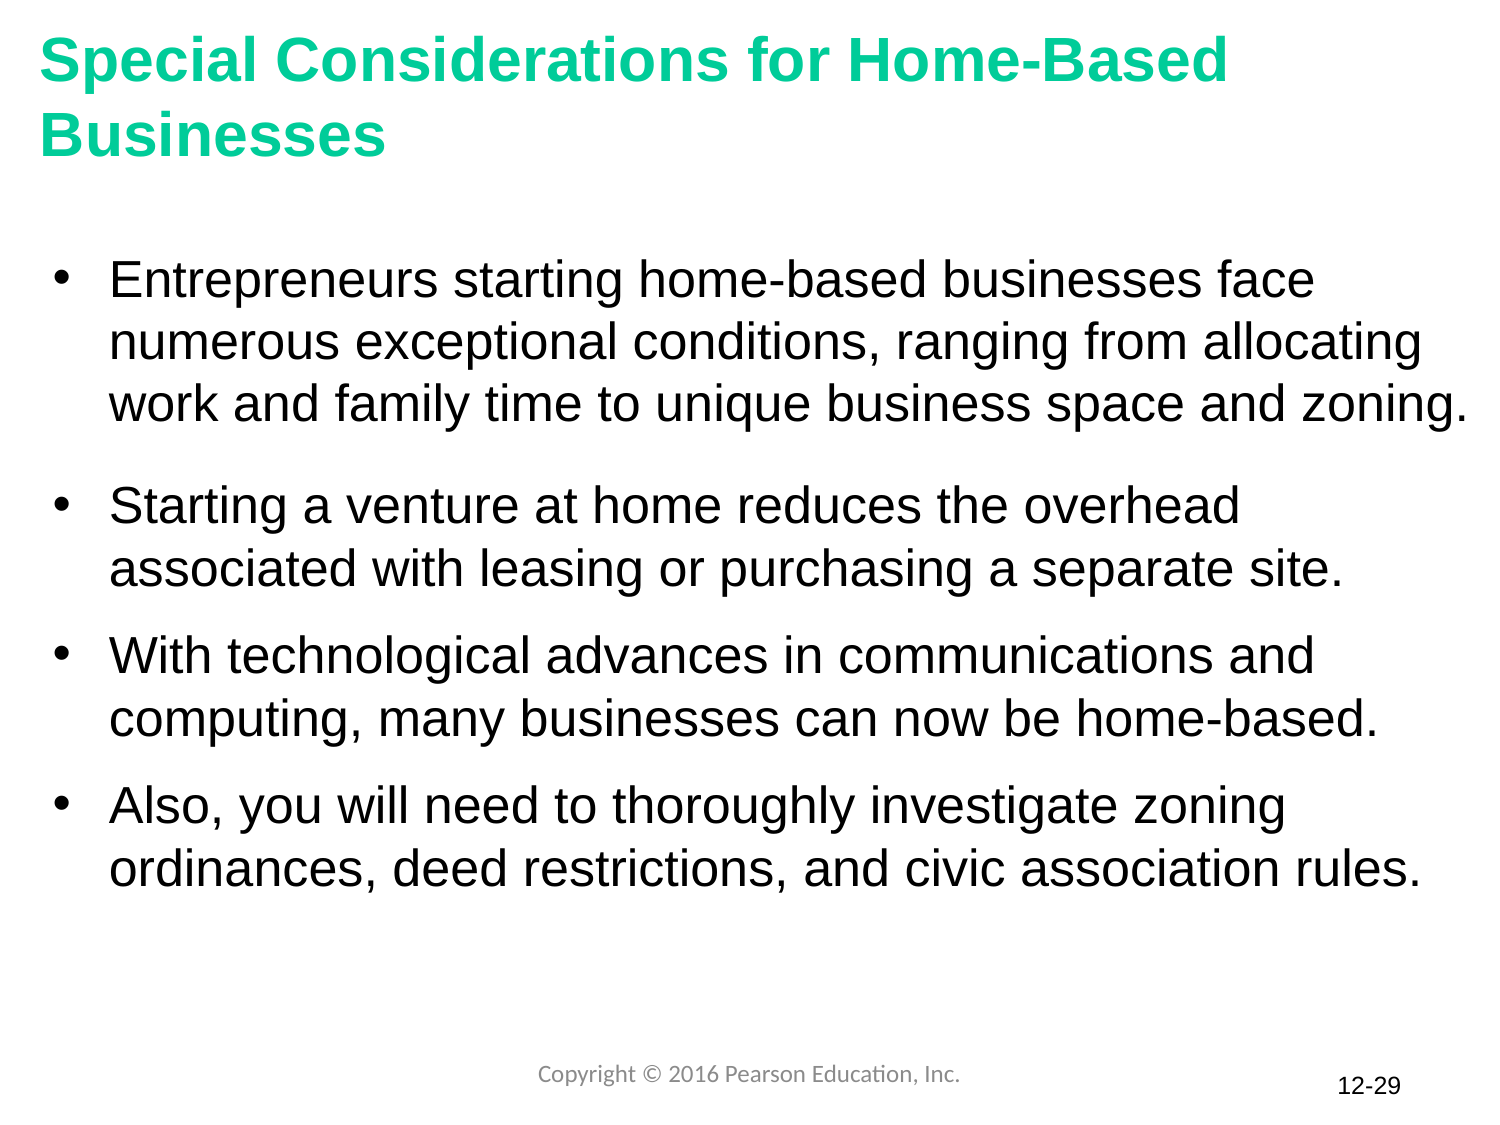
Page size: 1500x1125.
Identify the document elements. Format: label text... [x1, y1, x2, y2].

footer Copyright © 2016 Pearson Education, Inc. [512, 1042, 988, 1103]
title Special Considerations for Home-Based Businesses [24, 0, 1475, 188]
list Entrepreneurs starting home-based businesses face numerous exceptional conditions, ranging from allocating work and family time to unique business space and zoning. Starting a venture at home reduces the overhead associated with leasing or purchasing a separate site. With technological advances in communications and computing, many businesses can now be home-based. Also, you will need to thoroughly investigate zoning ordinances, deed restrictions, and civic association rules. [37, 237, 1488, 1113]
